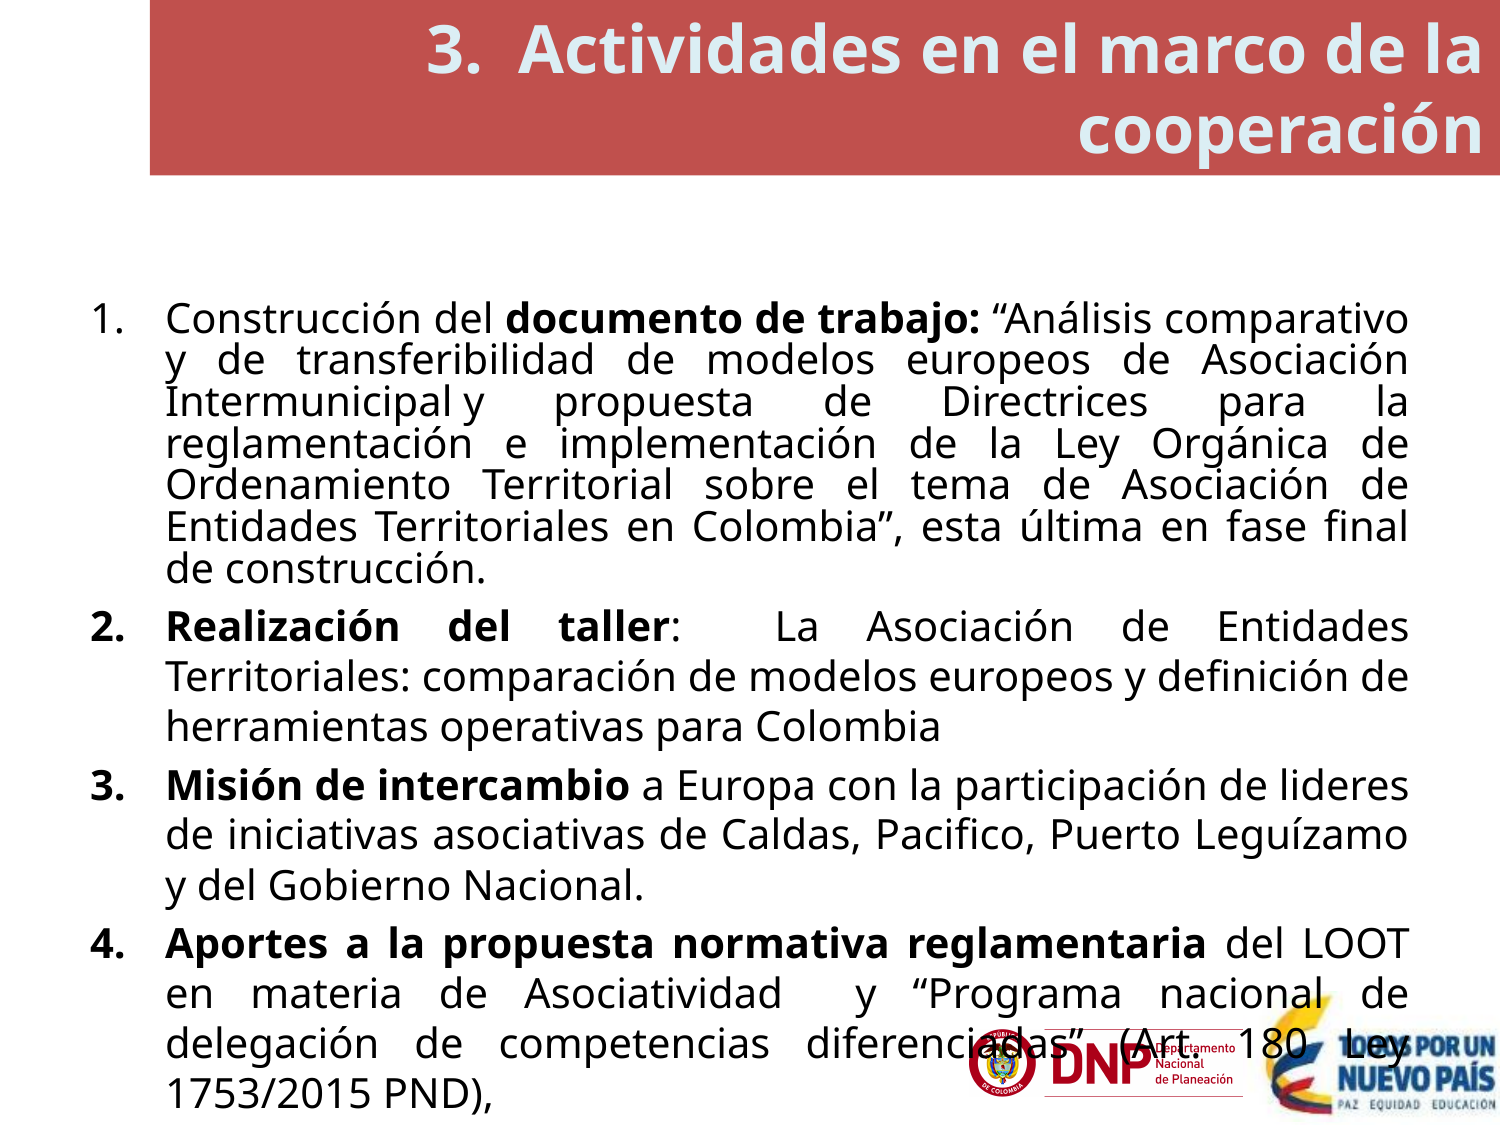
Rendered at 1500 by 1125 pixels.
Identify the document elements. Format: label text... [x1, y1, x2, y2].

list Construcción del documento de trabajo: “Análisis comparativo y de transferibilidad de modelos europeos de Asociación Intermunicipal y propuesta de Directrices para la reglamentación e implemen­tación de la Ley Orgánica de Ordenamiento Territorial sobre el tema de Asociación de Entidades Territoriales en Colombia”, esta última en fase final de construcción. Realización del taller: La Asociación de Entidades Territoriales: comparación de modelos europeos y definición de herramientas operativas para Colombia Misión de intercambio a Europa con la participación de lideres de iniciativas asociativas de Caldas, Pacifico, Puerto Leguízamo y del Gobierno Nacional. Aportes a la propuesta normativa reglamentaria del LOOT en materia de Asociatividad y “Programa nacional de delegación de competencias diferenciadas” (Art. 180 Ley 1753/2015 PND), [75, 292, 1425, 1125]
picture [1425, 991, 1500, 1125]
text_box 3. Actividades en el marco de la cooperación [149, 0, 1500, 176]
